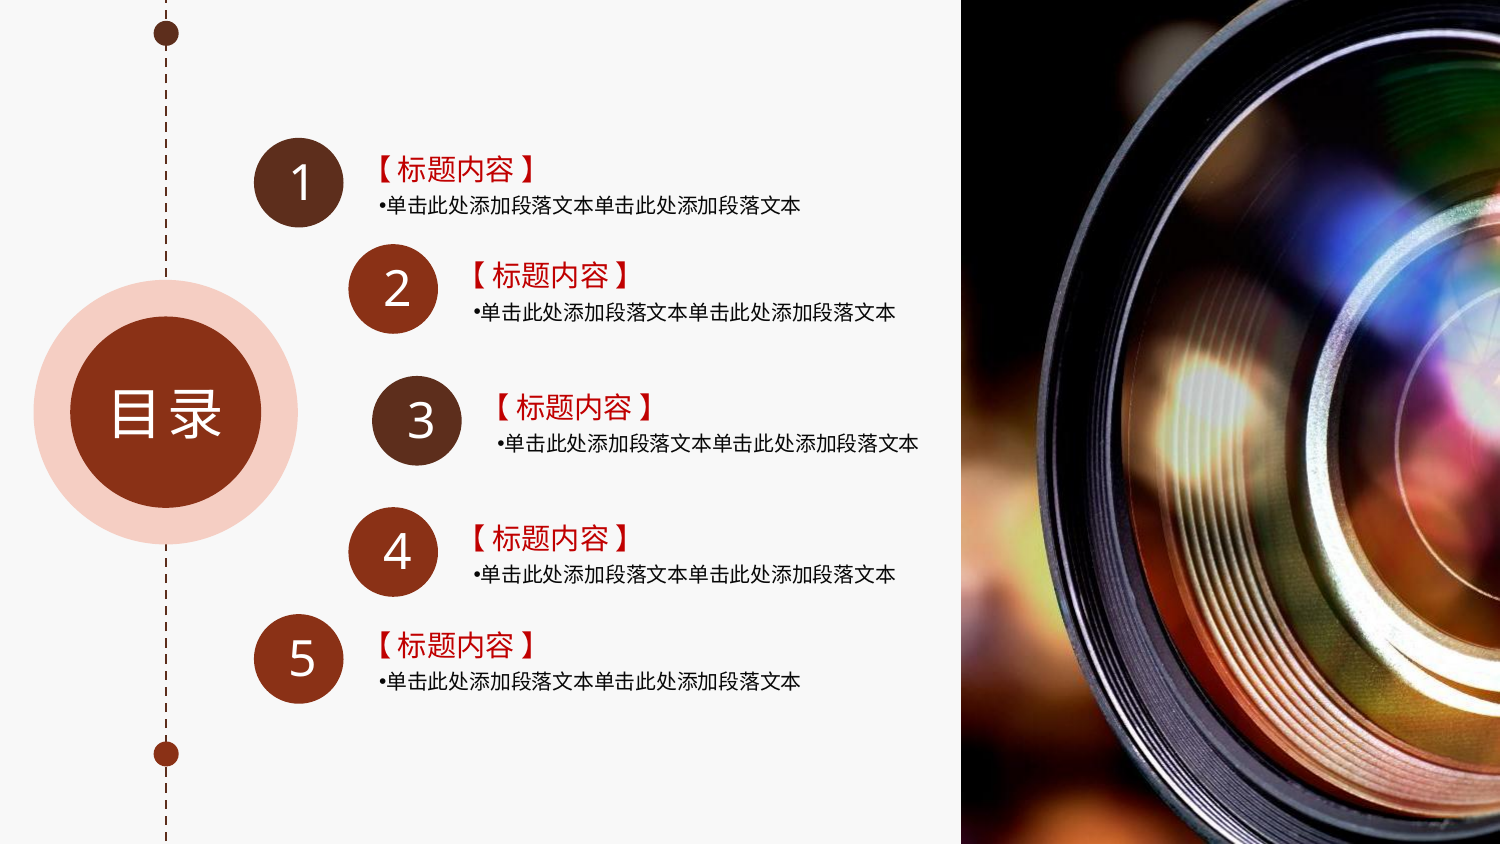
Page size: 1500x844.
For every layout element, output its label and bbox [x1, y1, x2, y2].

text_box [348, 495, 962, 598]
text_box [348, 232, 962, 334]
text_box [253, 602, 868, 704]
picture [961, 0, 1500, 844]
text_box [153, 0, 179, 278]
text_box [33, 279, 298, 545]
text_box [253, 126, 868, 228]
text_box [153, 553, 179, 844]
text_box [371, 364, 986, 466]
